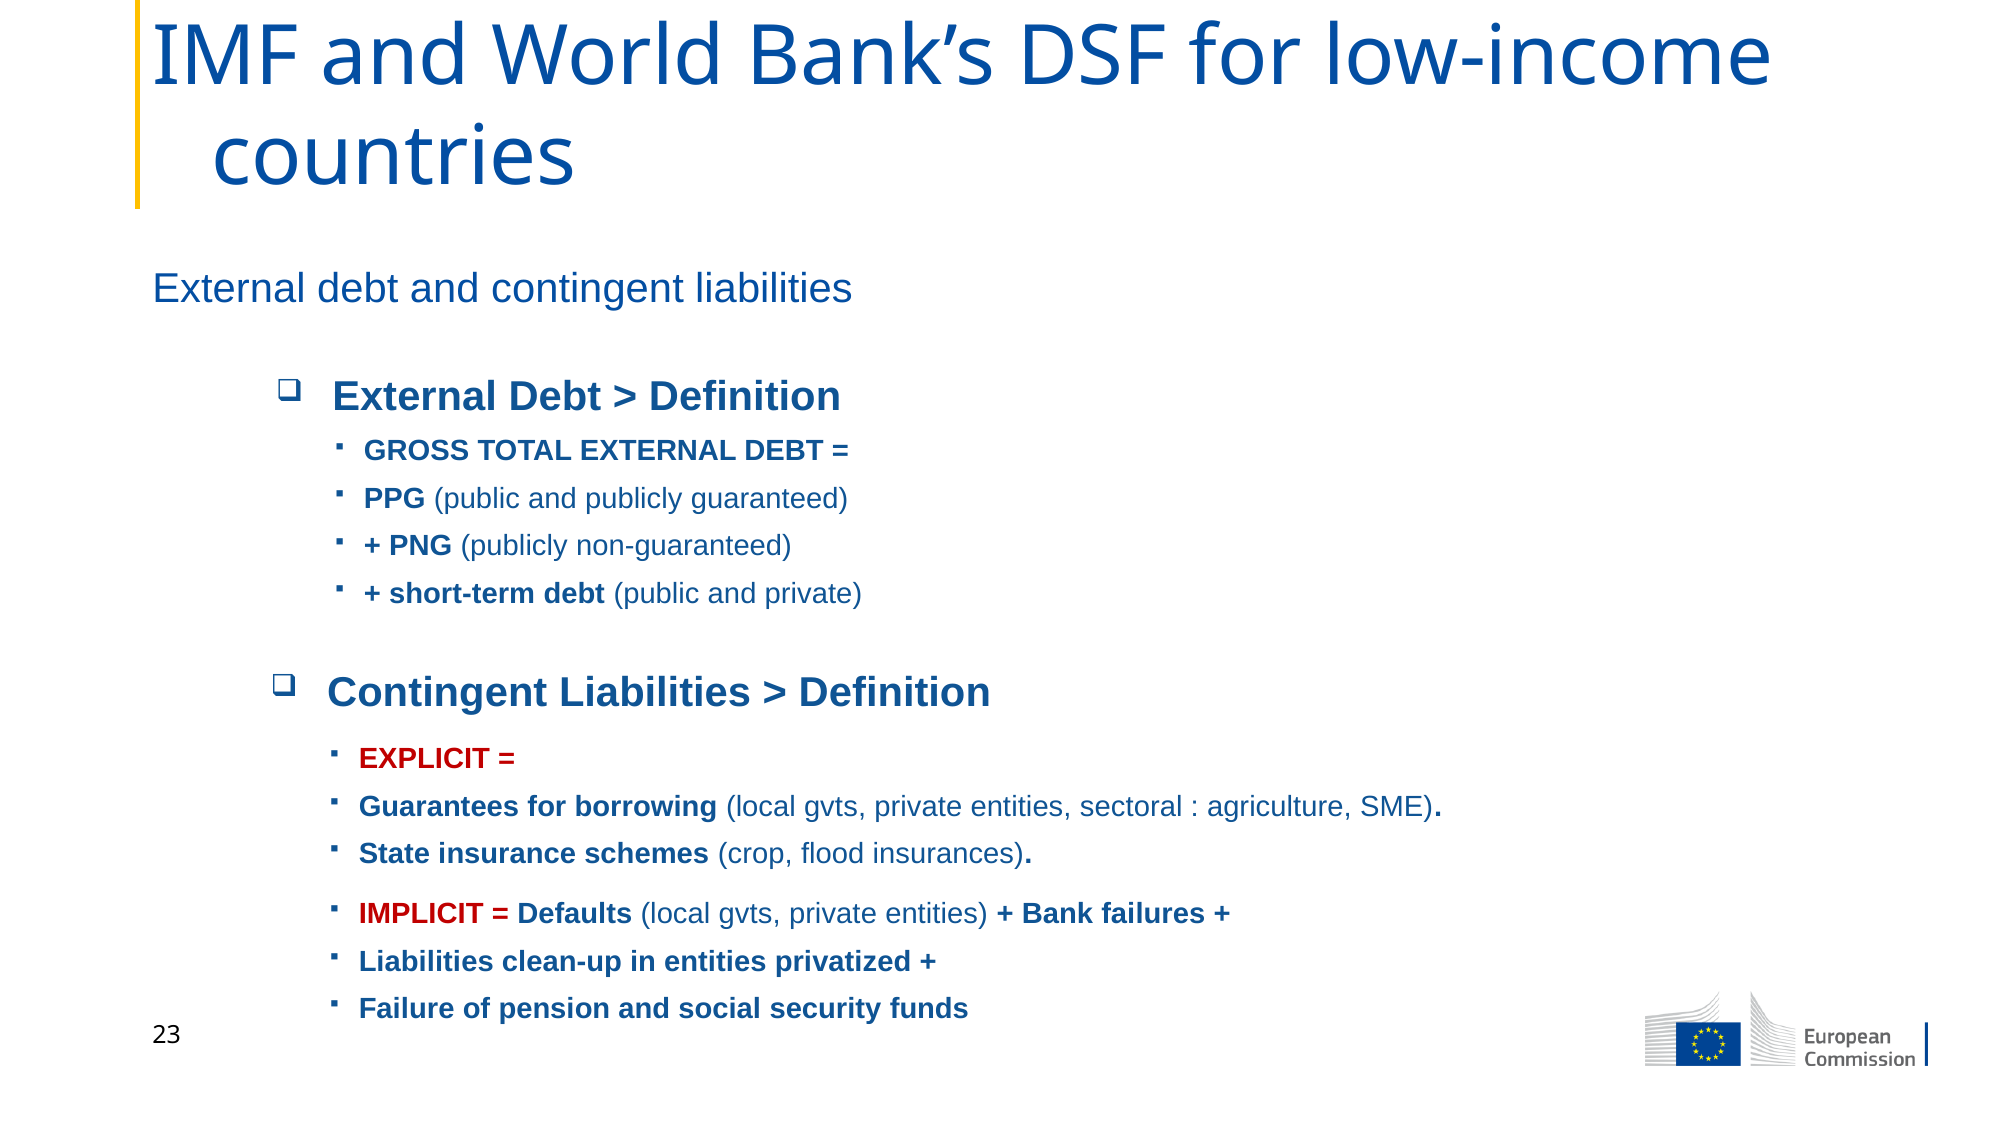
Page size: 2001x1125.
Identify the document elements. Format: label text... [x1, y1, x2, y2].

text_box External Debt > Definition Gross TOTAL external debt = PPG (public and publicly guaranteed) + PNG (publicly non-guaranteed) + short-term debt (public and private) [260, 361, 1688, 622]
picture [1645, 991, 1928, 1066]
text_box Contingent Liabilities > Definition Explicit = Guarantees for borrowing (local gvts, private entities, sectoral : agriculture, SME). State insurance schemes (crop, flood insurances). Implicit = Defaults (local gvts, private entities) + Bank failures + Liabilities clean-up in entities privatized + Failure of pension and social security funds [255, 656, 1682, 1035]
text_box IMF and World Bank’s DSF for low-income countries [137, 0, 1896, 218]
title External debt and contingent liabilities [137, 237, 1863, 312]
slide_number 23 [137, 1005, 588, 1066]
